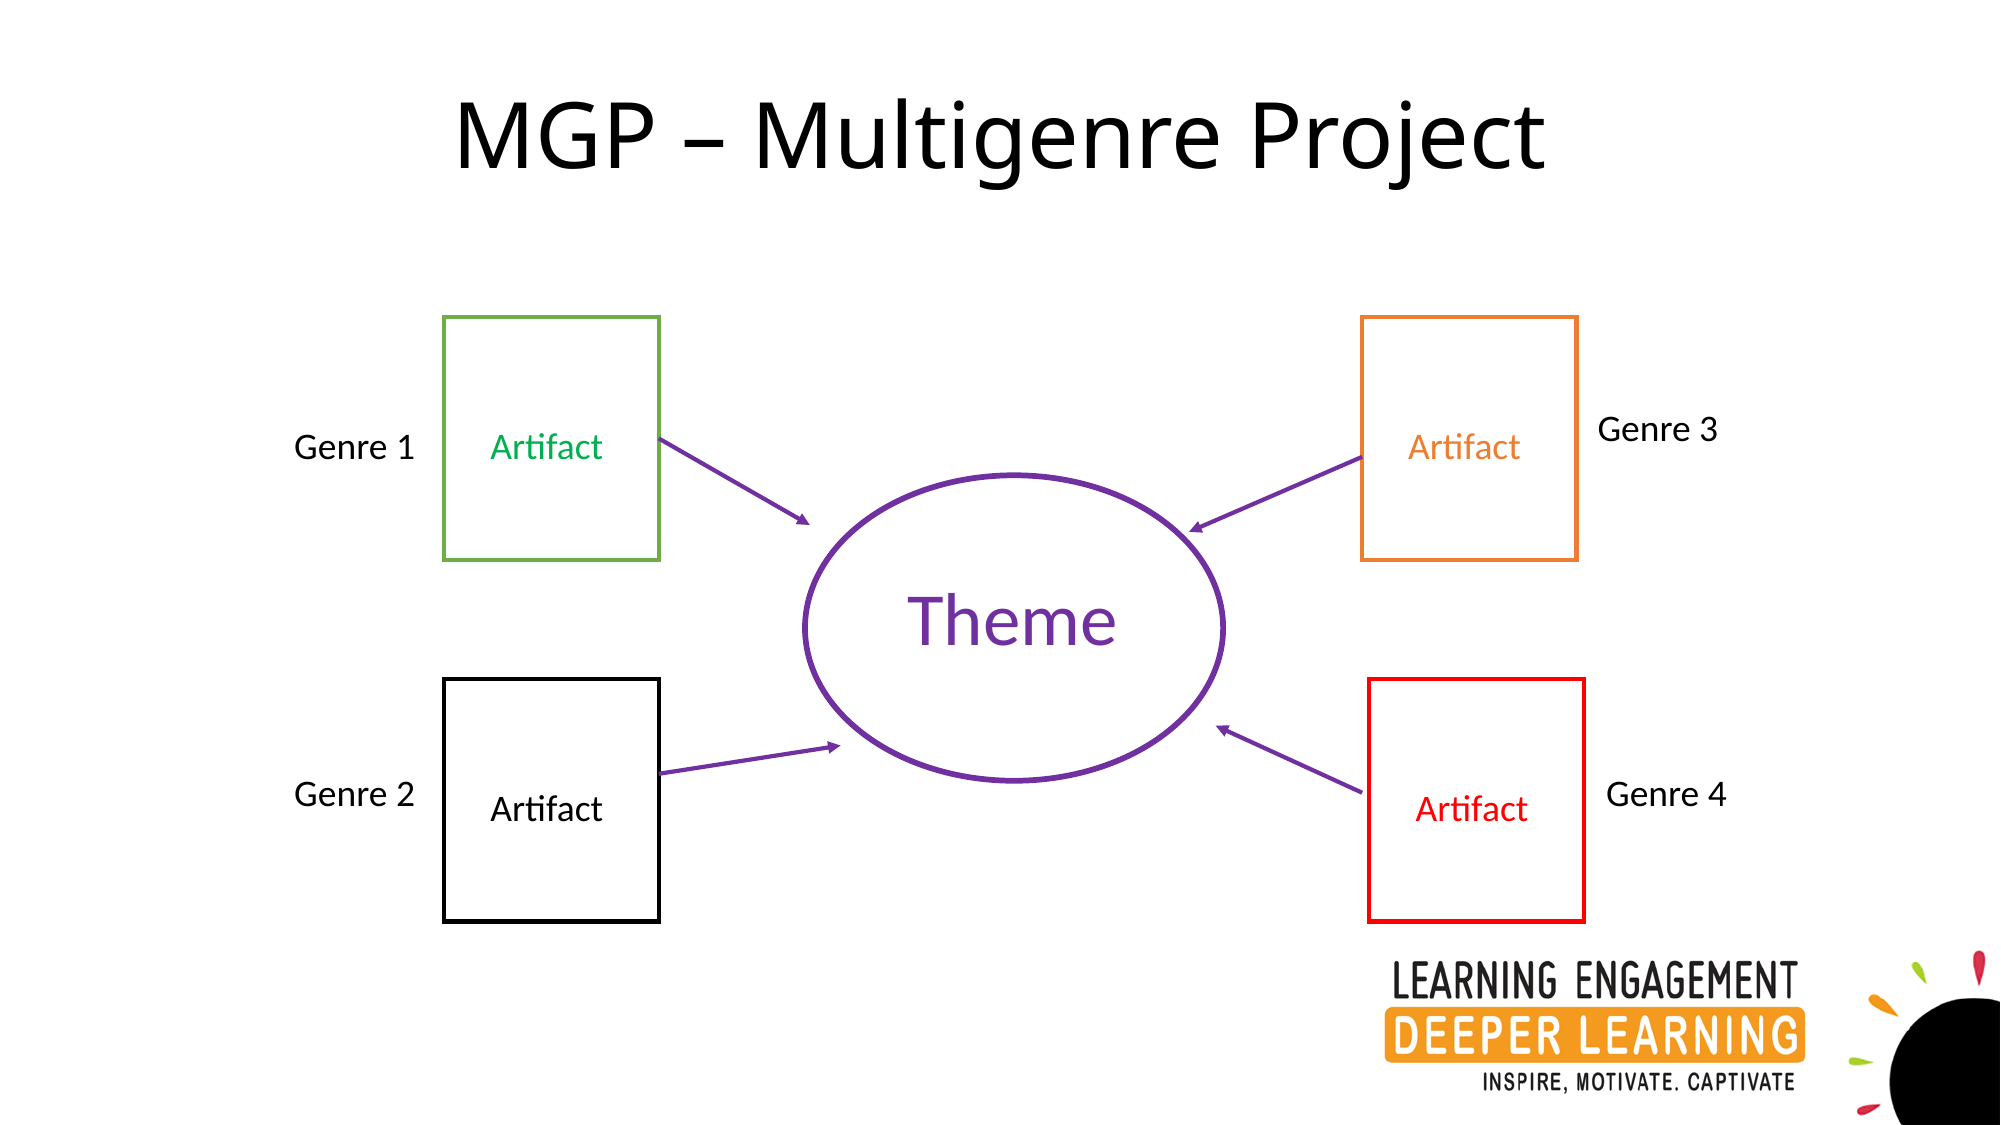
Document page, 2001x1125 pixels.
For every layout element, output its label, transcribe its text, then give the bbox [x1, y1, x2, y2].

text_box [803, 594, 809, 662]
text_box Artifact [444, 776, 650, 837]
text_box Artifact [1361, 414, 1567, 475]
text_box [1368, 678, 1585, 922]
text_box [443, 316, 660, 561]
picture [1369, 936, 2000, 1125]
text_box [1361, 316, 1577, 561]
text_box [658, 438, 810, 525]
text_box [811, 585, 1225, 782]
text_box Artifact [1369, 776, 1575, 837]
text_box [1188, 456, 1363, 532]
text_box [1215, 725, 1363, 793]
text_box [658, 745, 841, 774]
text_box Artifact [457, 414, 650, 475]
text_box [443, 678, 660, 922]
text_box Genre 3 [1582, 396, 1761, 456]
title MGP – Multigenre Project [137, 59, 1863, 218]
text_box Genre 4 [1591, 761, 1769, 822]
text_box Genre 1 [279, 414, 457, 475]
text_box Theme [809, 563, 1216, 668]
text_box Genre 2 [279, 761, 457, 822]
text_box [823, 474, 1205, 563]
